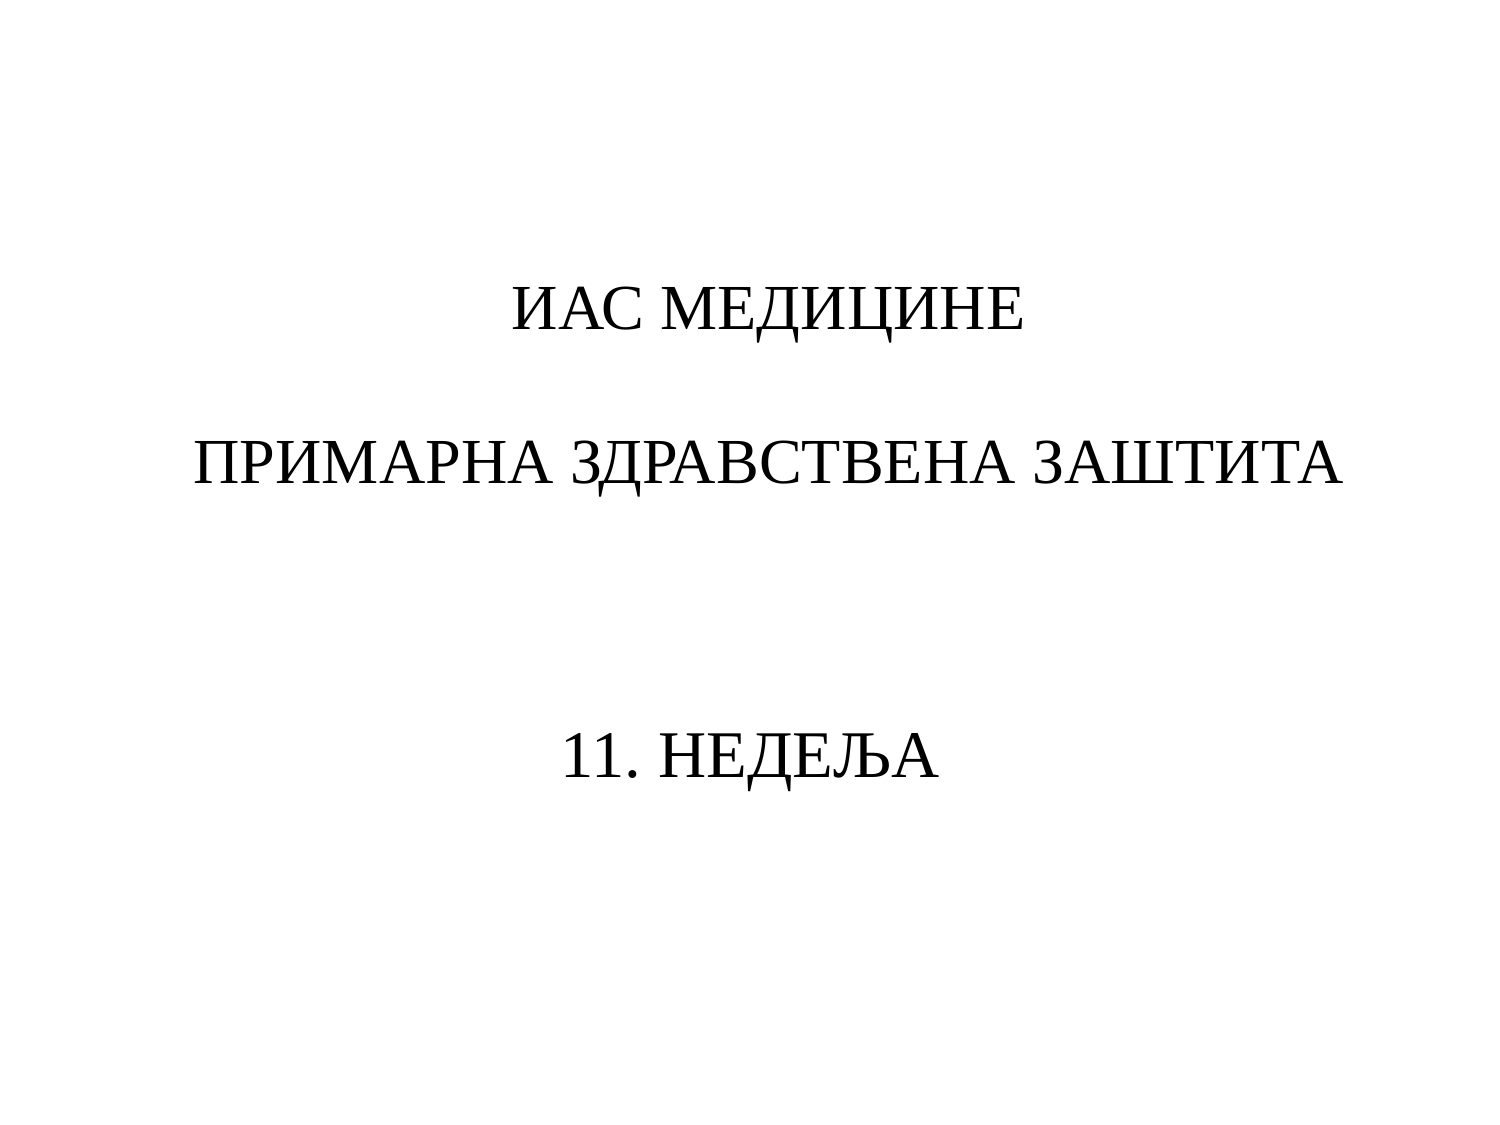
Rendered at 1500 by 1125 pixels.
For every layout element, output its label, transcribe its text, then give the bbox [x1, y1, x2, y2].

list 11. НЕДЕЉА [75, 703, 1425, 1118]
title ИАС МЕДИЦИНЕ ПРИМАРНА ЗДРАВСТВЕНА ЗАШТИТА [93, 257, 1444, 504]
